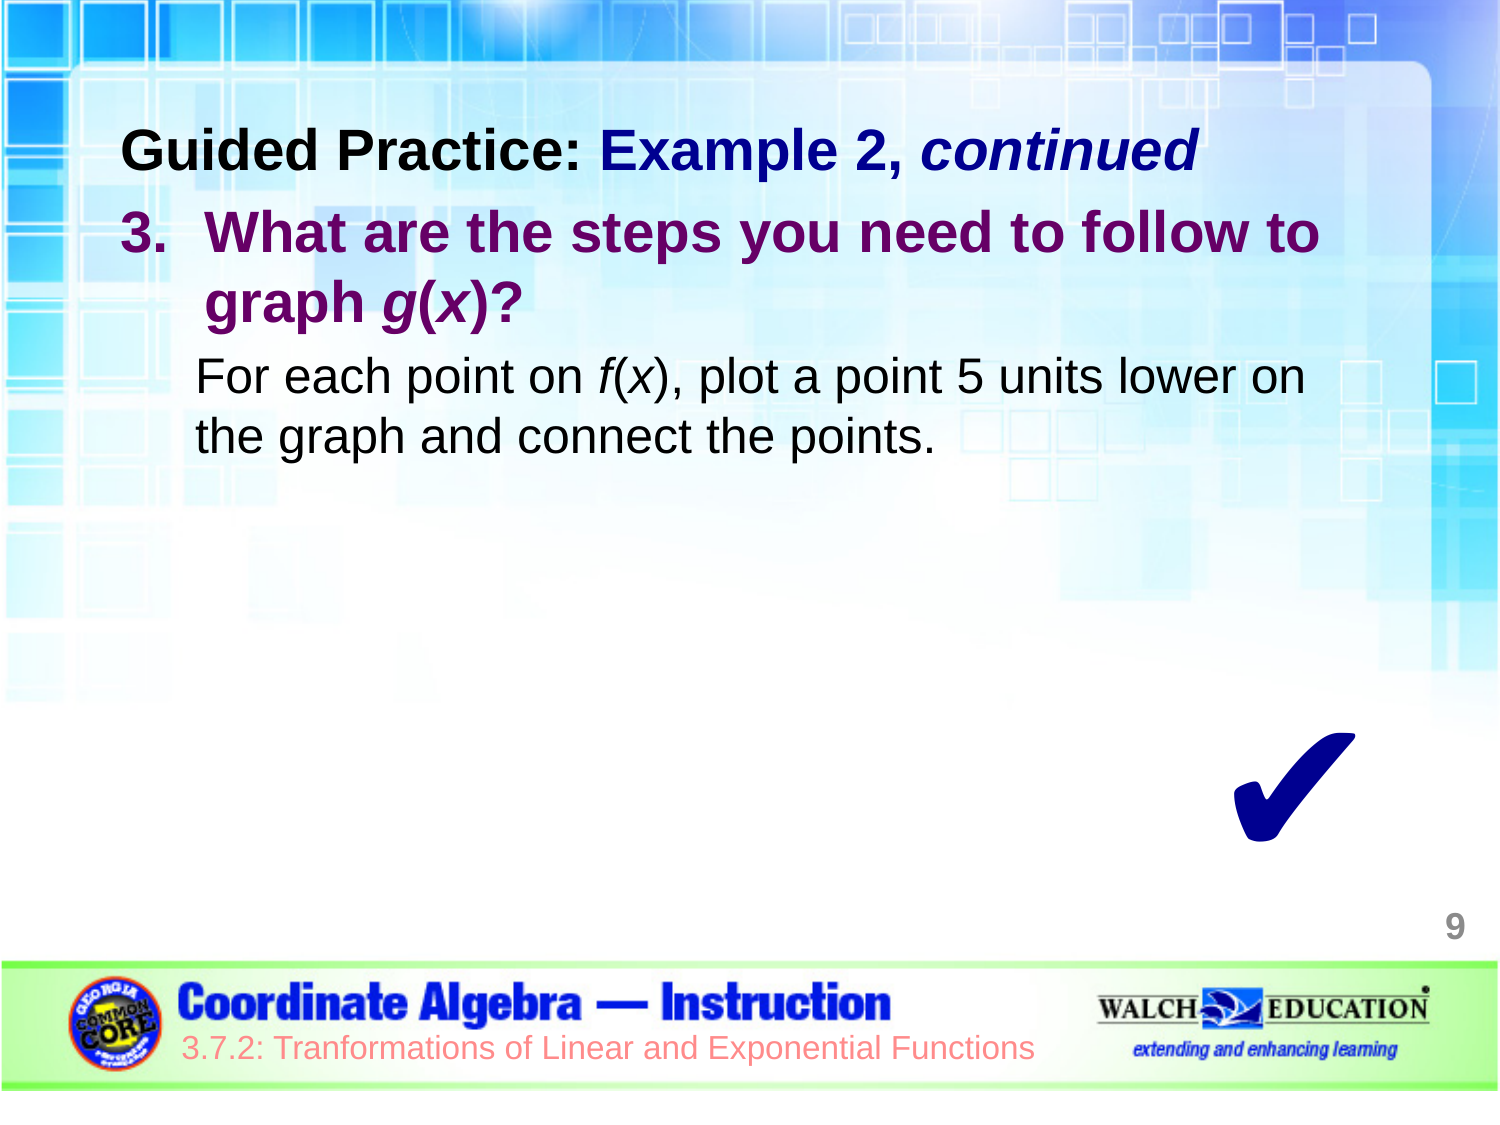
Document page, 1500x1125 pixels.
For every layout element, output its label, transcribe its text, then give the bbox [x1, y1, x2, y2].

slide_number 9 [1361, 901, 1481, 949]
text_box ✔ [1128, 651, 1394, 907]
footer 3.7.2: Tranformations of Linear and Exponential Functions [166, 1024, 1080, 1069]
picture [1, 0, 1500, 1091]
subtitle Guided Practice: Example 2, continued What are the steps you need to follow to graph g(x)? For each point on f(x), plot a point 5 units lower on the graph and connect the points. [105, 105, 1394, 925]
